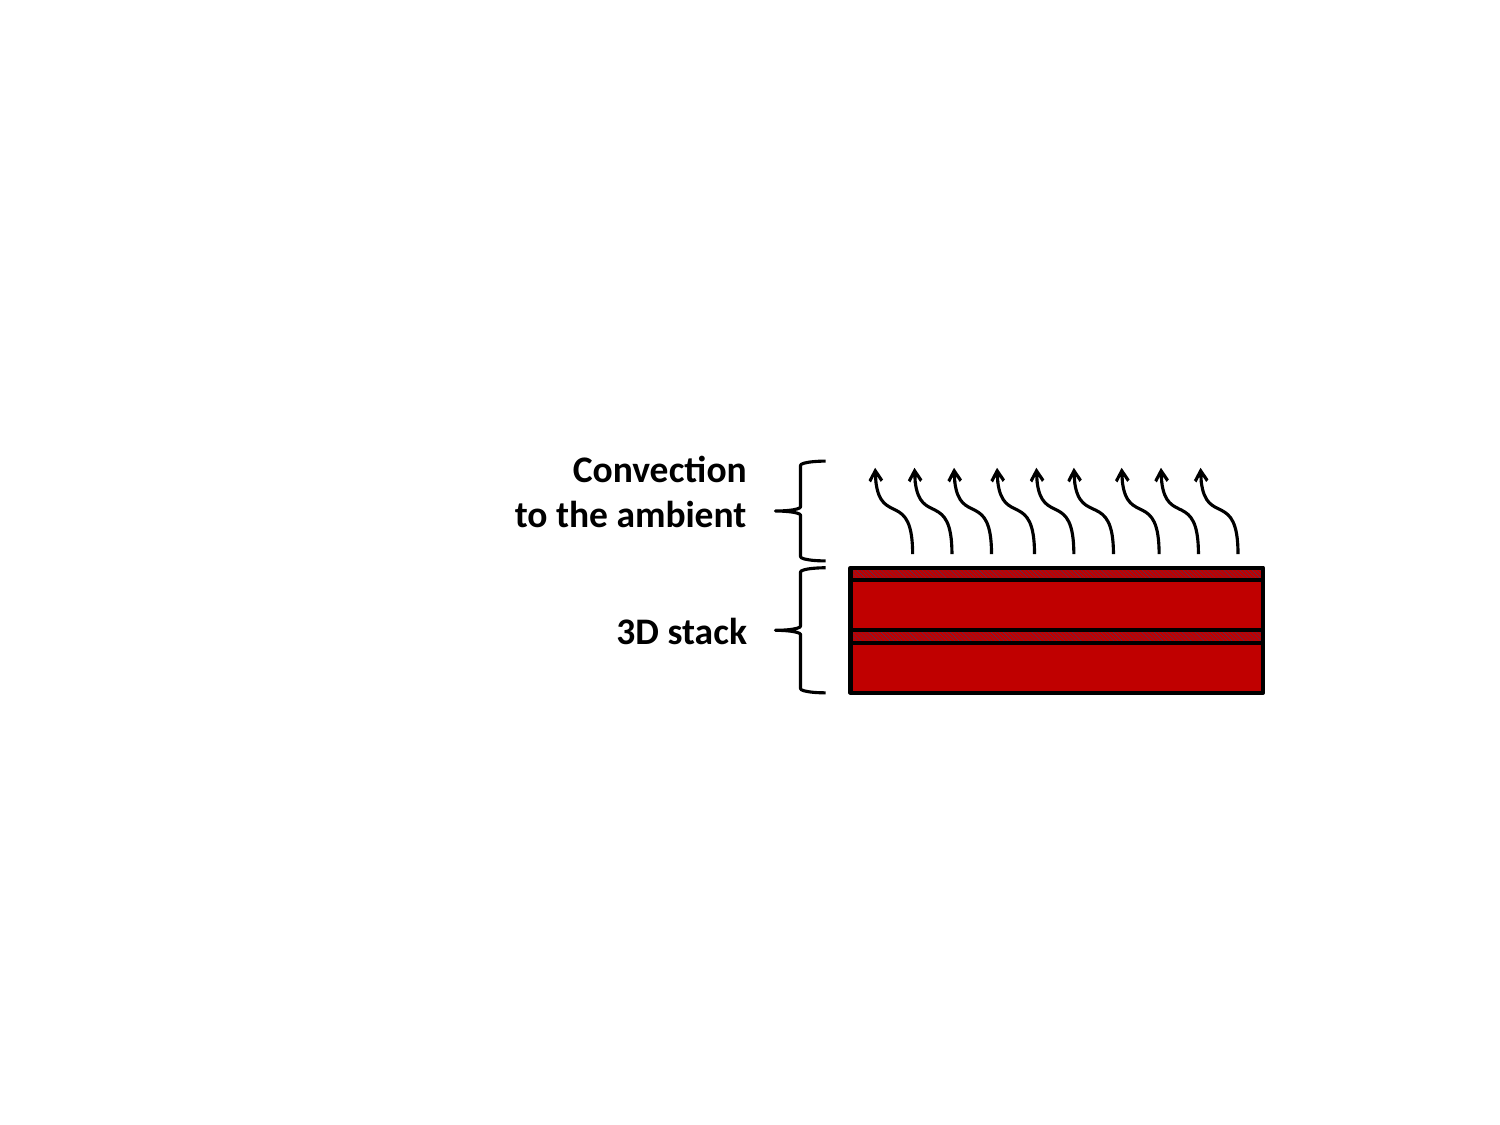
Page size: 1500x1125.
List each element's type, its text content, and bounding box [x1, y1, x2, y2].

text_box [1136, 492, 1173, 530]
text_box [1050, 490, 1097, 532]
text_box Convection to the ambient [499, 437, 762, 542]
text_box [774, 460, 826, 562]
text_box [774, 566, 826, 694]
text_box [850, 492, 887, 530]
text_box [848, 582, 1265, 632]
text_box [1011, 492, 1047, 530]
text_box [1096, 492, 1134, 530]
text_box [972, 492, 1009, 530]
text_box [1175, 492, 1263, 530]
text_box 3D stack [601, 599, 762, 660]
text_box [929, 492, 970, 530]
text_box [848, 632, 1265, 645]
text_box [848, 566, 1265, 582]
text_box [889, 492, 927, 530]
text_box [848, 645, 1265, 695]
